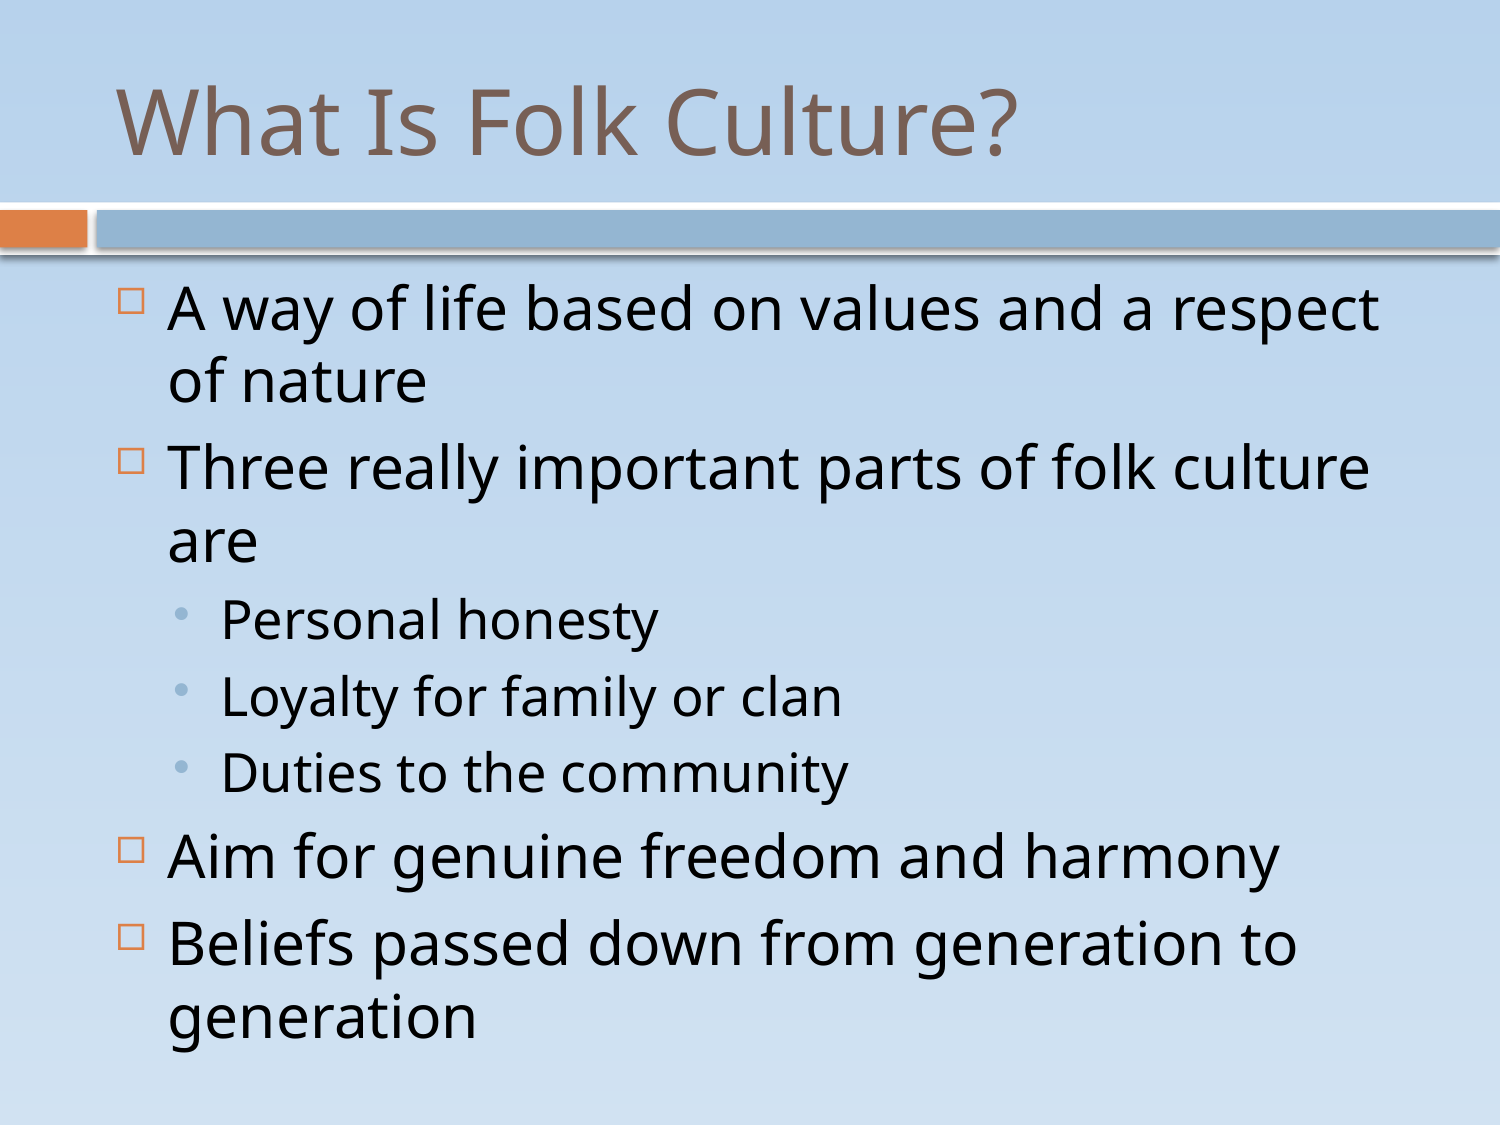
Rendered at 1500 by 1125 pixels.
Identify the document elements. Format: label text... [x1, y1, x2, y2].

list A way of life based on values and a respect of nature Three really important parts of folk culture are Personal honesty Loyalty for family or clan Duties to the community Aim for genuine freedom and harmony Beliefs passed down from generation to generation [100, 262, 1438, 1000]
title What Is Folk Culture? [100, 37, 1438, 200]
